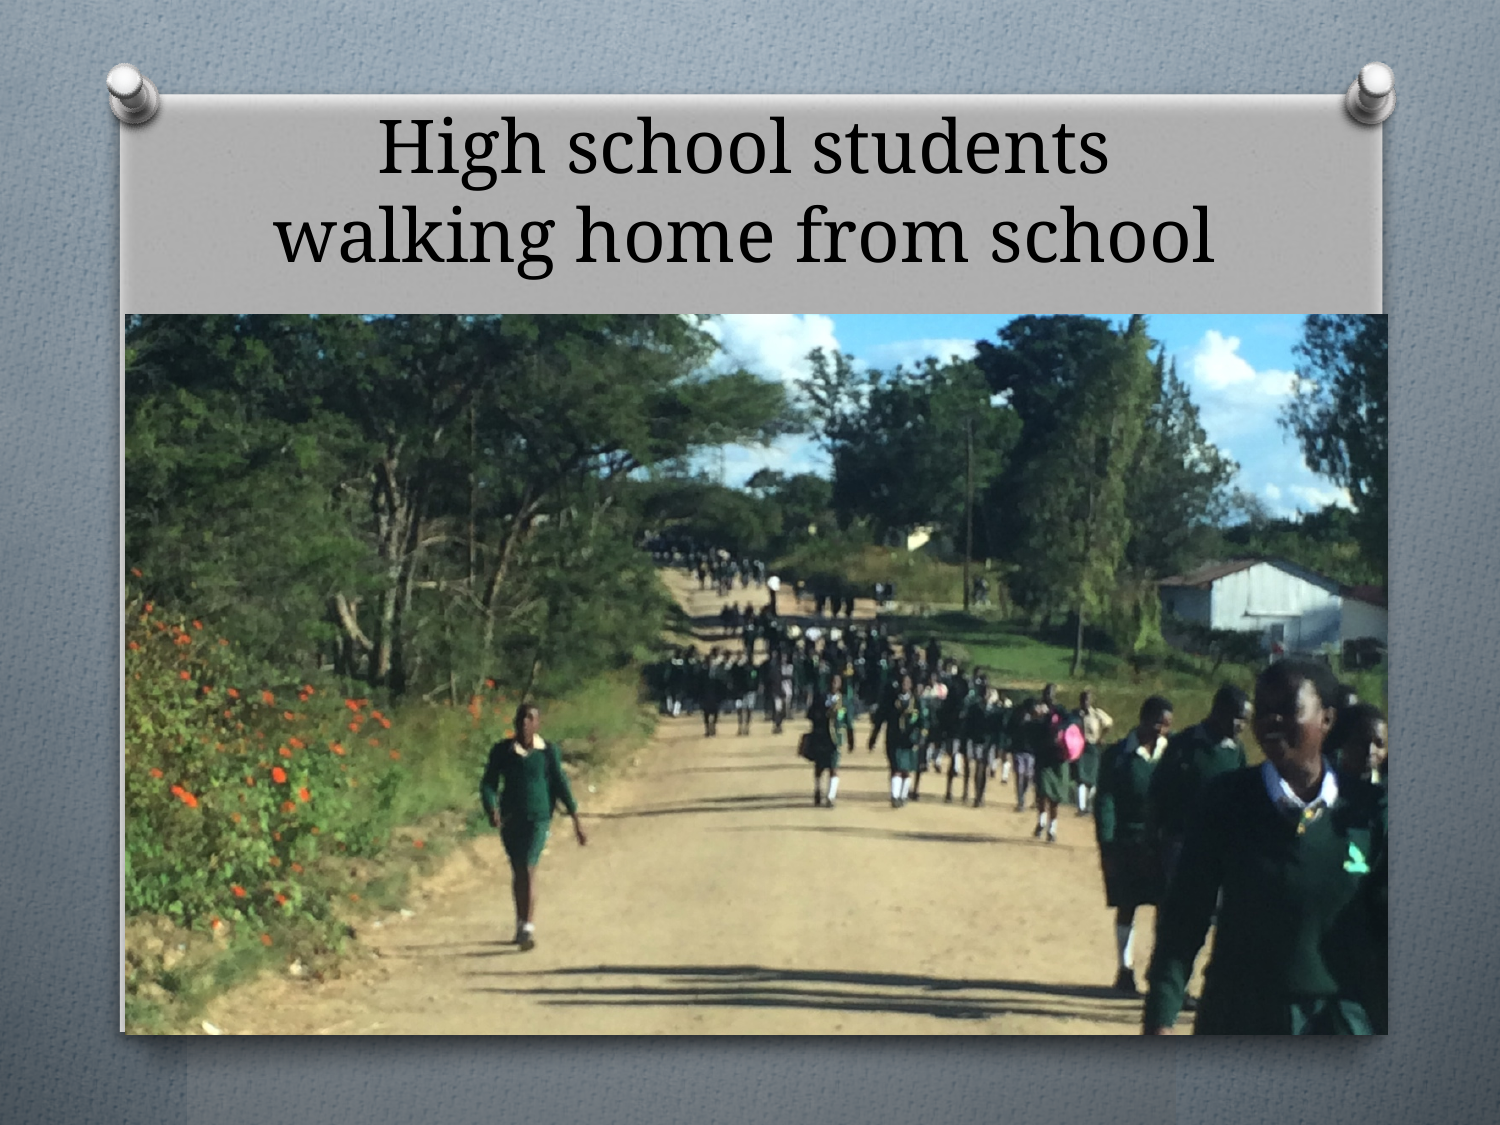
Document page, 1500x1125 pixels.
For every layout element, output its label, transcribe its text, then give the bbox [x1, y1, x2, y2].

picture [1317, 35, 1439, 156]
picture [75, 29, 198, 153]
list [124, 314, 1389, 1036]
title High school students walking home from school [183, 90, 1326, 288]
